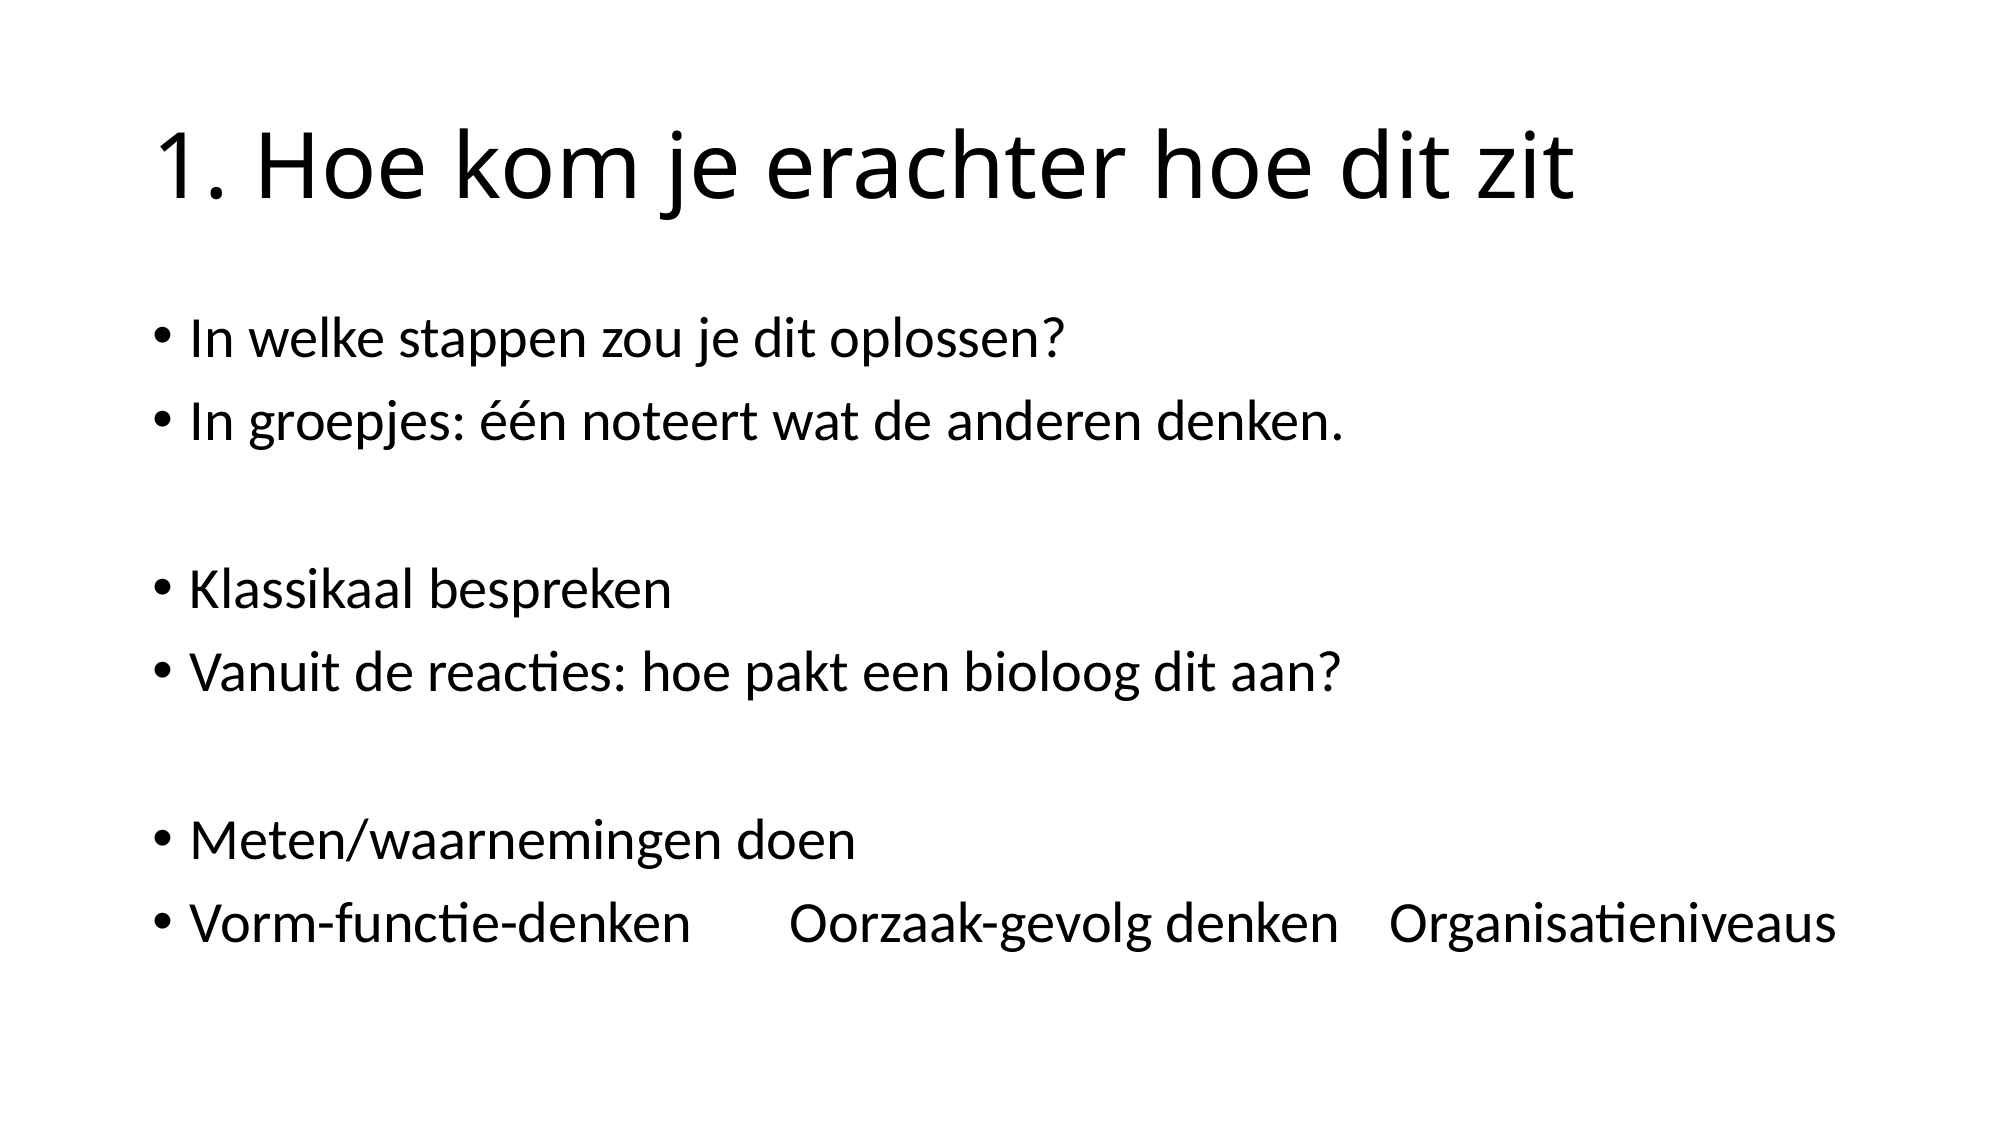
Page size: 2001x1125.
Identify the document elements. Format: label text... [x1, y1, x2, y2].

list In welke stappen zou je dit oplossen? In groepjes: één noteert wat de anderen denken. Klassikaal bespreken Vanuit de reacties: hoe pakt een bioloog dit aan? Meten/waarnemingen doen Vorm-functie-denken Oorzaak-gevolg denken Organisatieniveaus [137, 299, 1863, 1057]
title 1. Hoe kom je erachter hoe dit zit [137, 59, 1863, 278]
